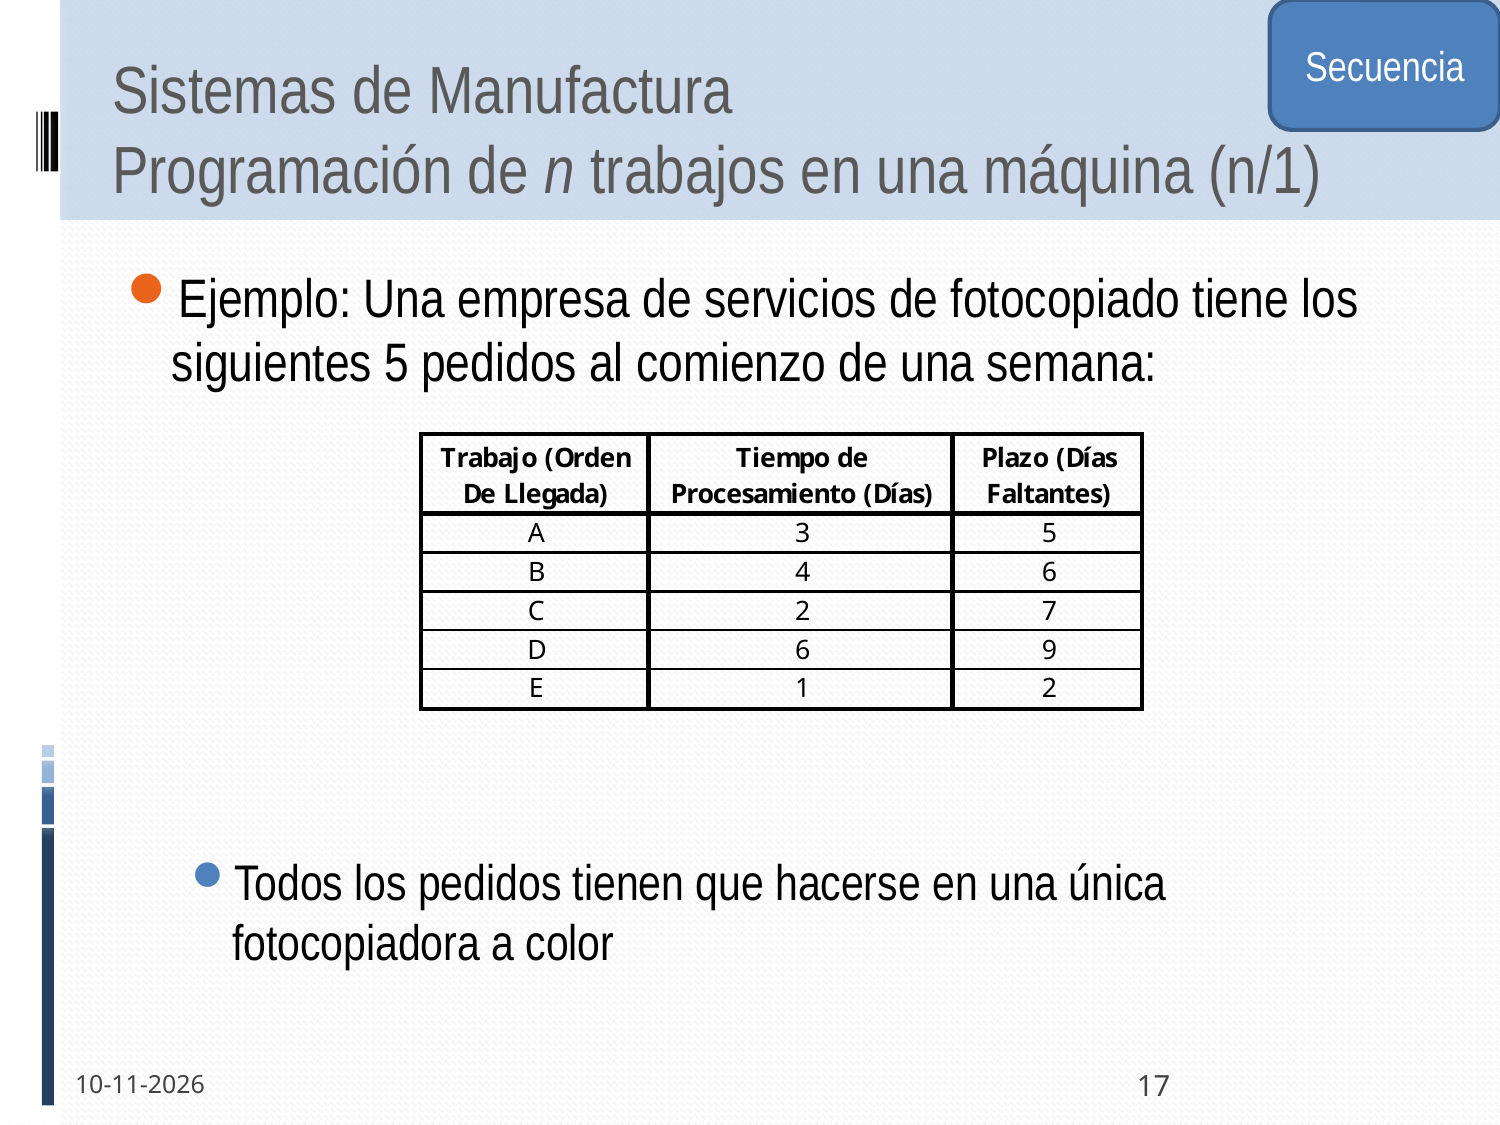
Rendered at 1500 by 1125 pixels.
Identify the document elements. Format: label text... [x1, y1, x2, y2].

title Programación de un conjunto de trabajos en el mismo número de máquinas [412, 434, 1150, 722]
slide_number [75, 1042, 243, 1103]
title Sistemas de Manufactura Programación de n trabajos en una máquina (n/1) [111, 18, 1436, 207]
slide_number 17 [1045, 1046, 1171, 1107]
picture [418, 432, 1145, 712]
list Ejemplo: Una empresa de servicios de fotocopiado tiene los siguientes 5 pedidos al comienzo de una semana: Todos los pedidos tienen que hacerse en una única fotocopiadora a color [111, 255, 1436, 1038]
text_box Secuencia [1267, 0, 1500, 132]
